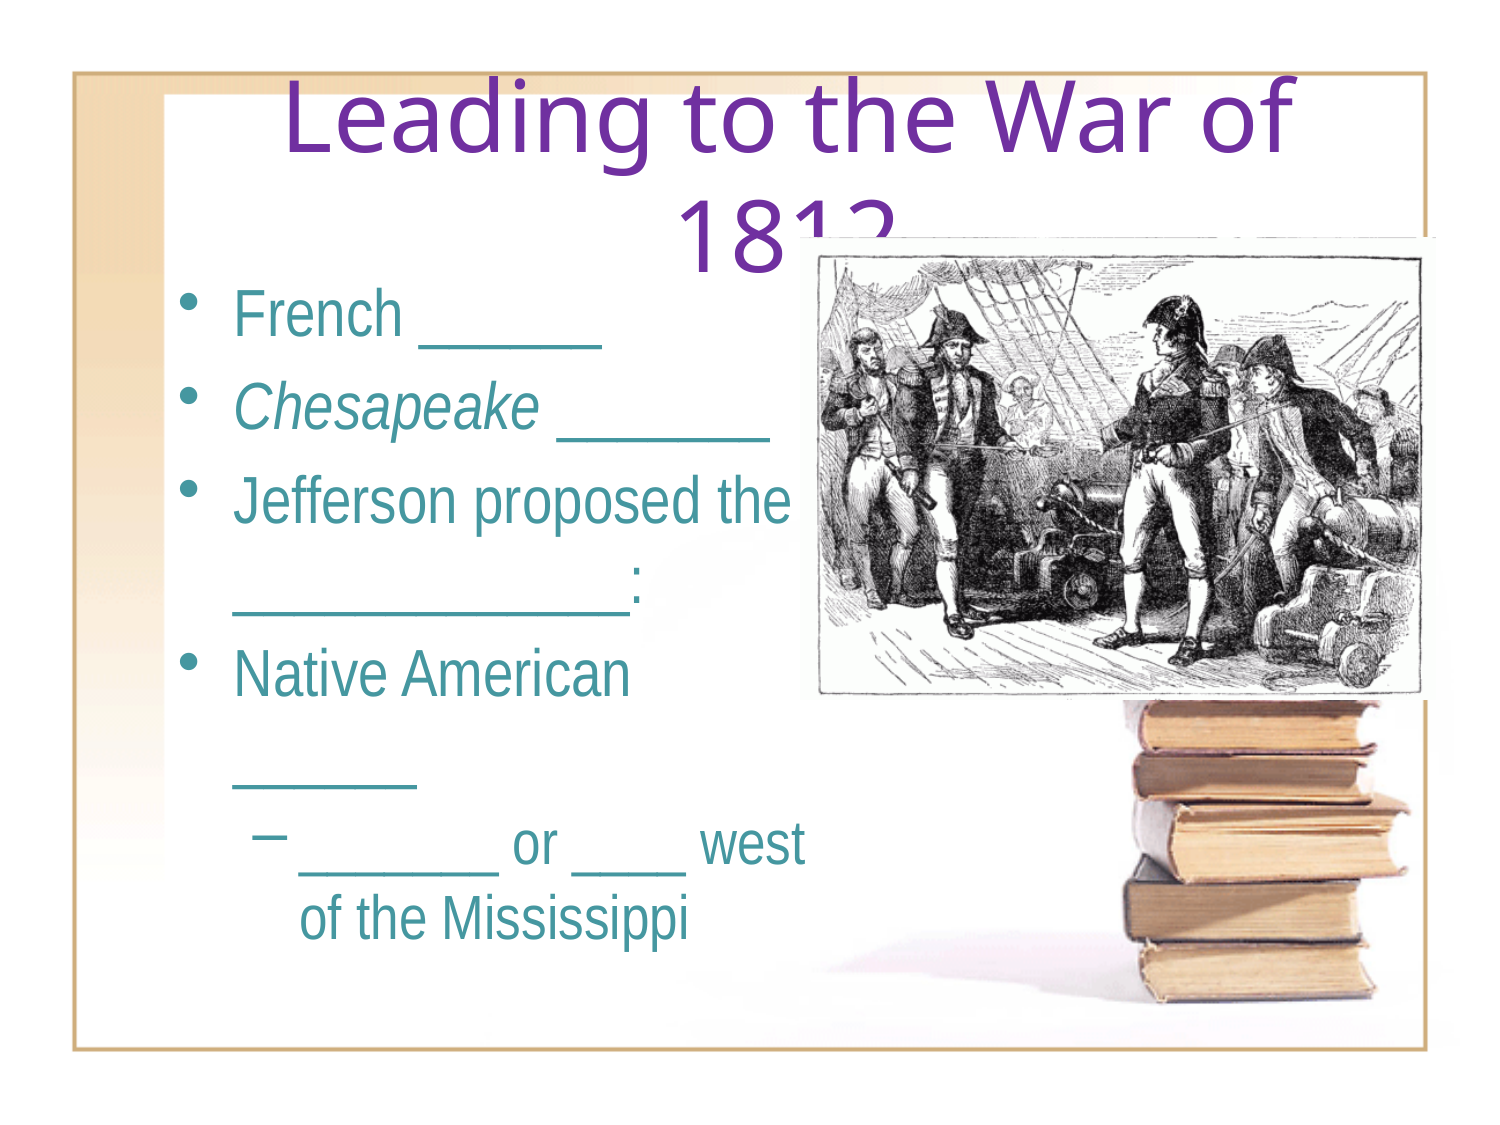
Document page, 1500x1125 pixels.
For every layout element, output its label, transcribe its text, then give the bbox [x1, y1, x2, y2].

title Leading to the War of 1812 [162, 112, 1413, 233]
picture [0, 0, 1500, 1125]
list French ______ Chesapeake _______ Jefferson proposed the _____________: Native American ______ _______ or ____ west of the Mississippi [162, 262, 826, 1006]
